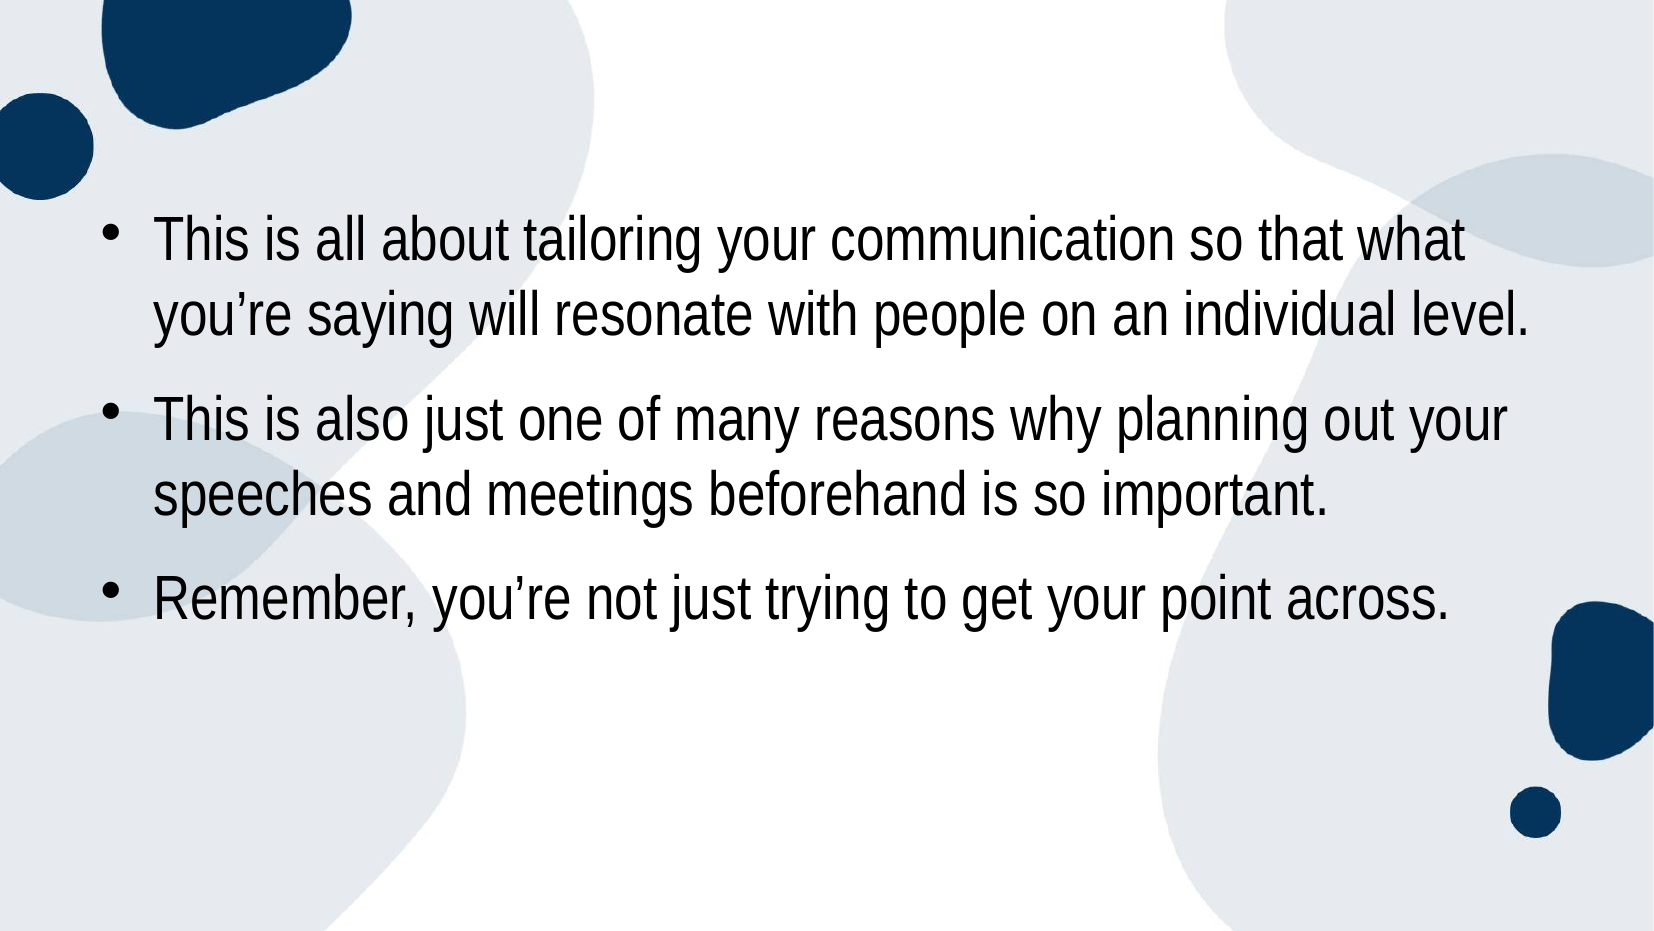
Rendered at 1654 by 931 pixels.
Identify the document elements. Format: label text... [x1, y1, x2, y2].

list This is all about tailoring your communication so that what you’re saying will resonate with people on an individual level. This is also just one of many reasons why planning out your speeches and meetings beforehand is so important. Remember, you’re not just trying to get your point across. [82, 198, 1571, 732]
picture [0, 0, 1654, 931]
